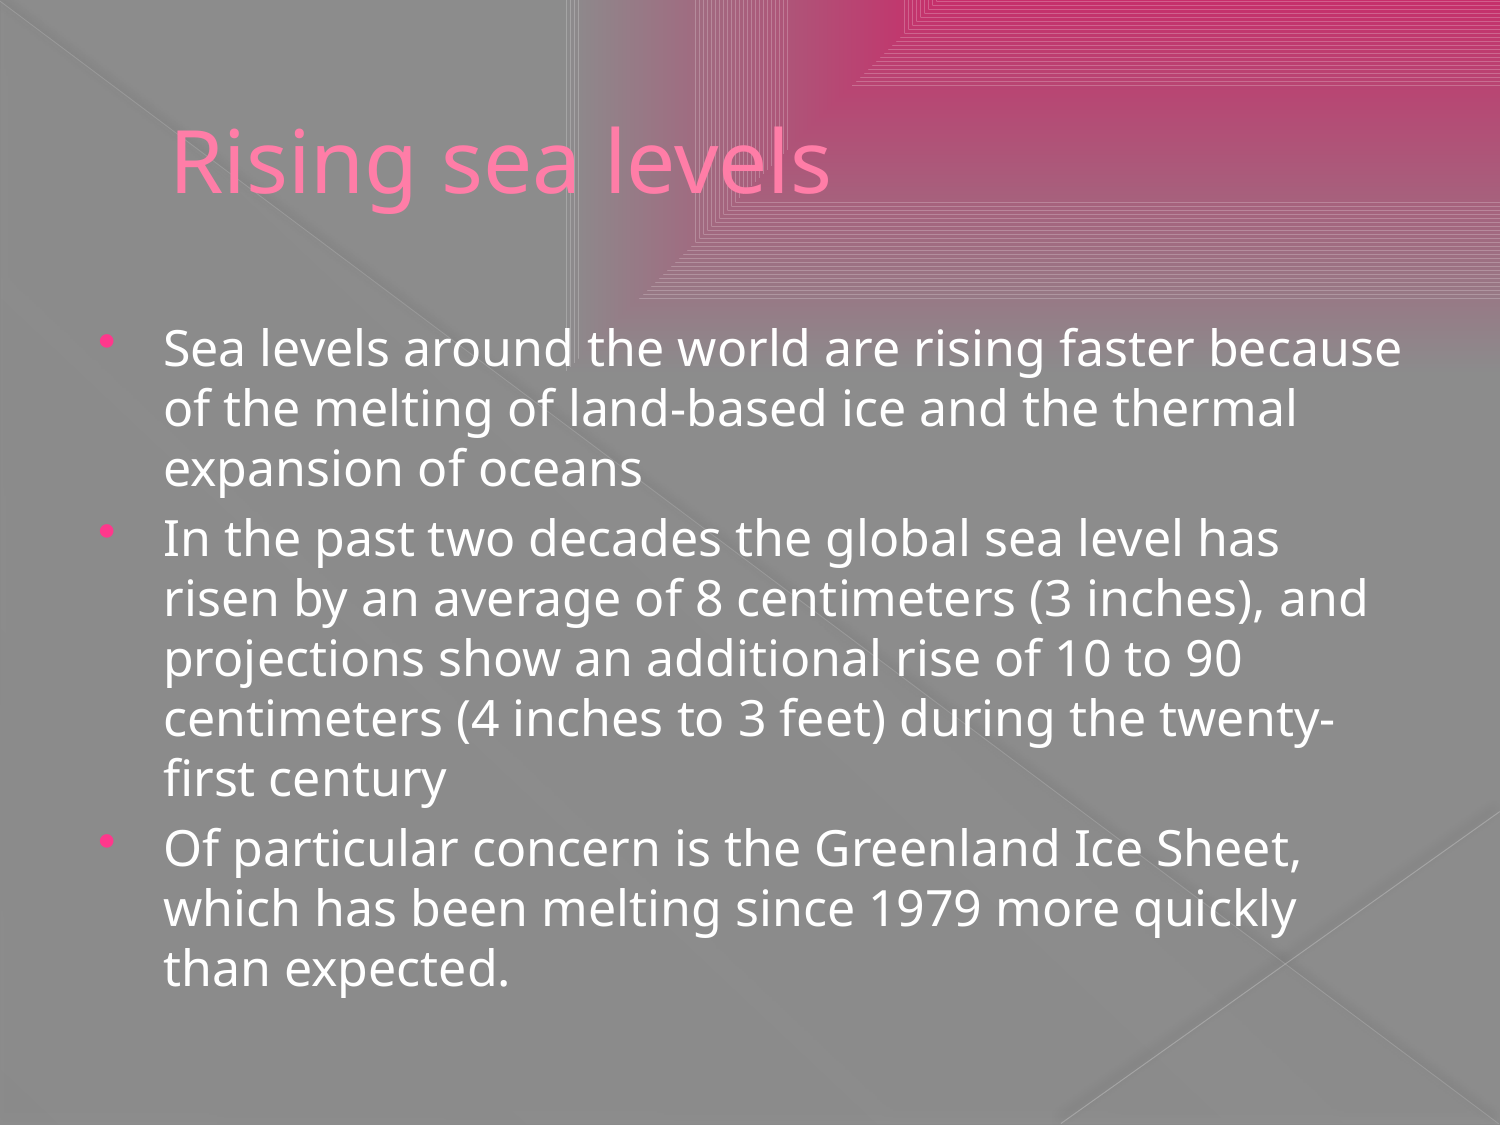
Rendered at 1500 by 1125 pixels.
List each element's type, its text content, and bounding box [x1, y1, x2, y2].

list Sea levels around the world are rising faster because of the melting of land-based ice and the thermal expansion of oceans In the past two decades the global sea level has risen by an average of 8 centimeters (3 inches), and projections show an additional rise of 10 to 90 centimeters (4 inches to 3 feet) during the twenty-first century Of particular concern is the Greenland Ice Sheet, which has been melting since 1979 more quickly than expected. [75, 308, 1425, 1059]
title Rising sea levels [75, 43, 1425, 274]
